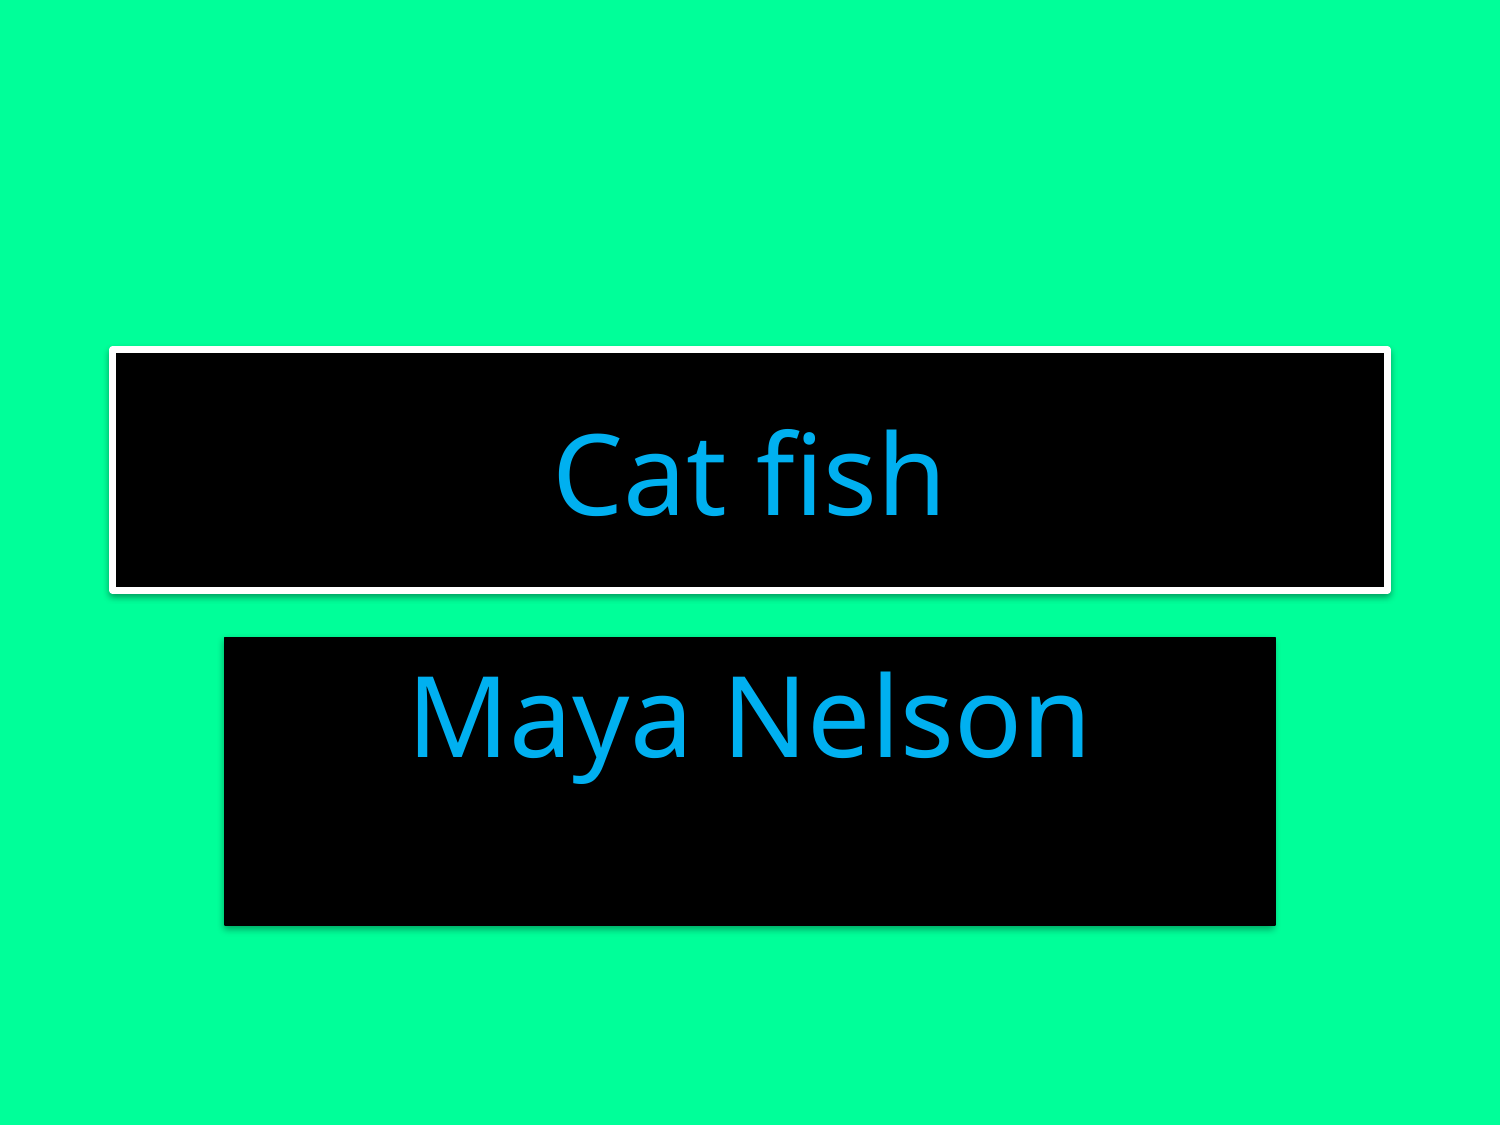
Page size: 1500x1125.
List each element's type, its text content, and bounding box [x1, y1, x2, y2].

title Cat fish [109, 346, 1391, 594]
subtitle Maya Nelson [224, 637, 1276, 926]
